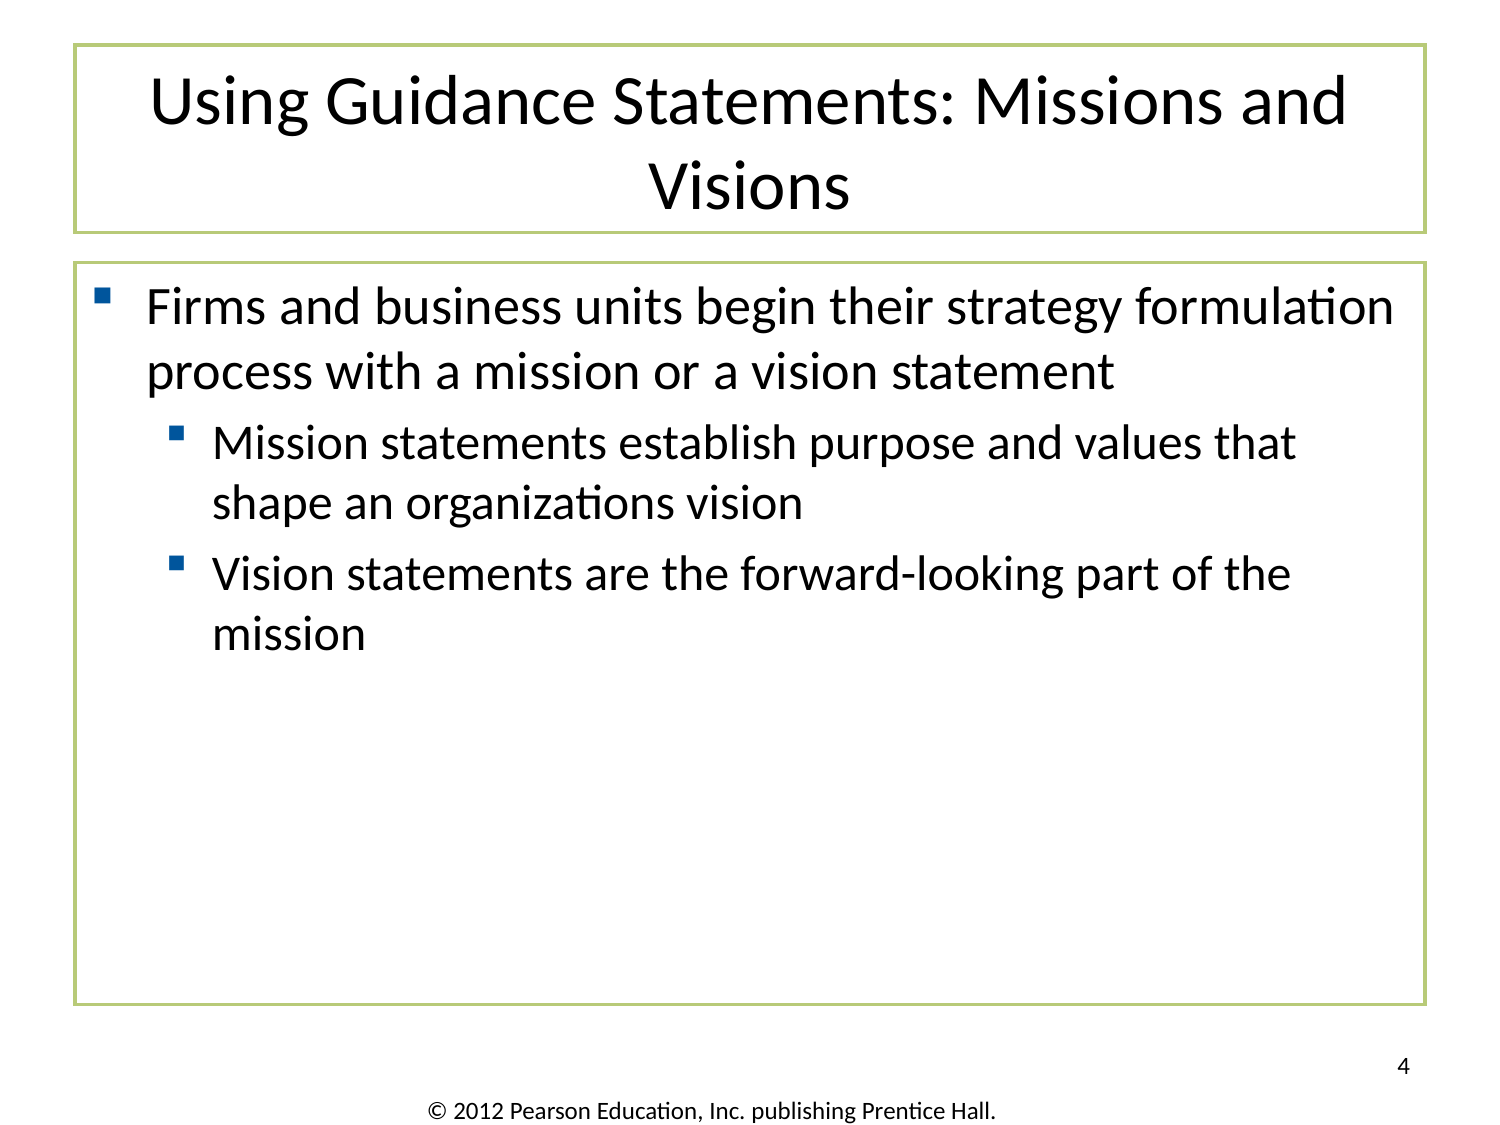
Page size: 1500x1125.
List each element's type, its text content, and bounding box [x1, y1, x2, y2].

title Using Guidance Statements: Missions and Visions [73, 43, 1427, 234]
slide_number 4 [1074, 1042, 1425, 1103]
list Firms and business units begin their strategy formulation process with a mission or a vision statement Mission statements establish purpose and values that shape an organizations vision Vision statements are the forward-looking part of the mission [73, 261, 1427, 1006]
